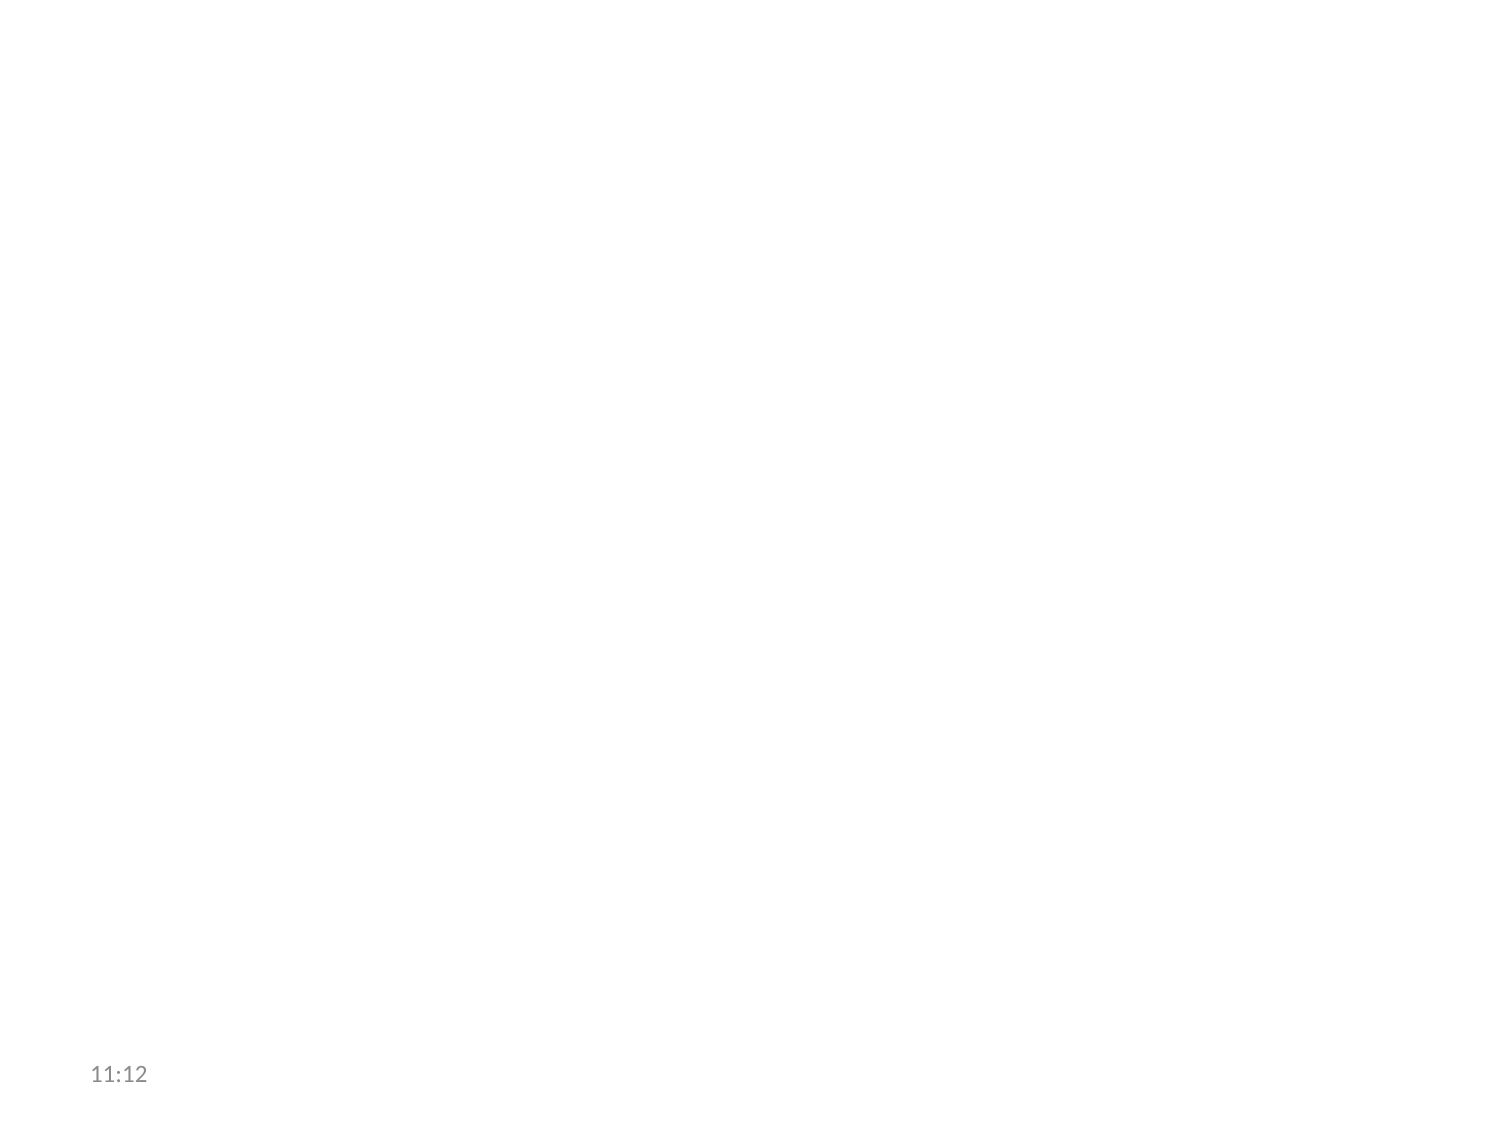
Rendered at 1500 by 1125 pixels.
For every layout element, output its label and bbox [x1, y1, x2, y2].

slide_number [75, 1042, 425, 1103]
